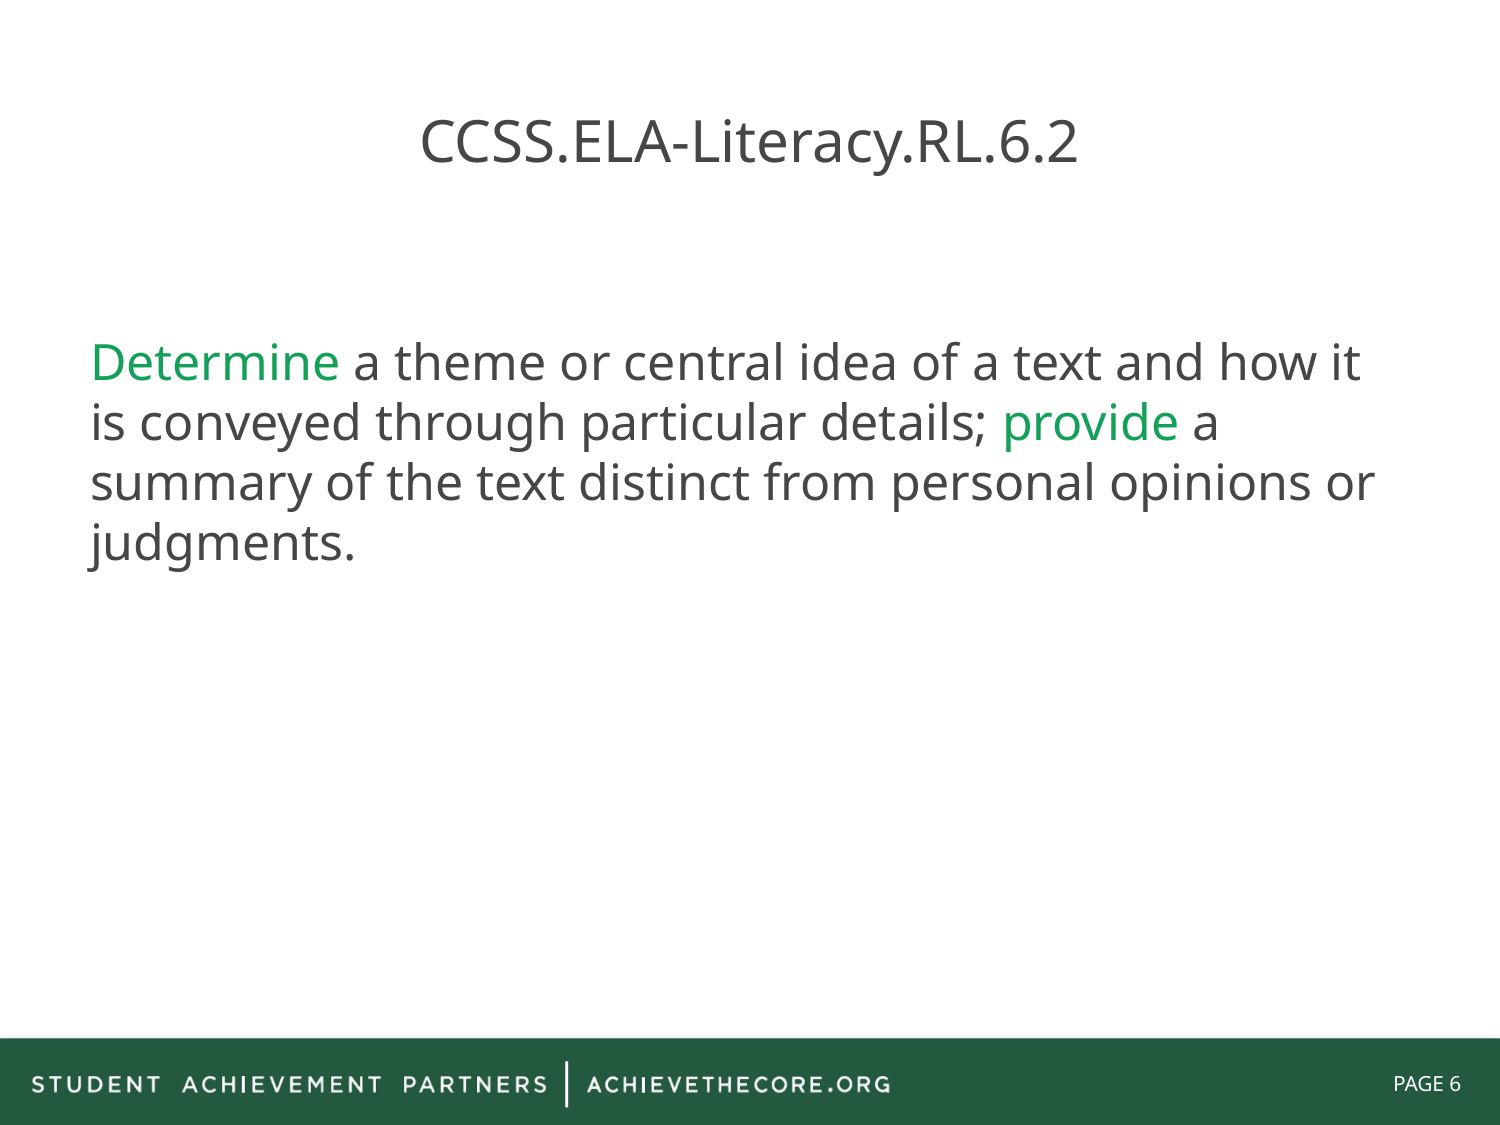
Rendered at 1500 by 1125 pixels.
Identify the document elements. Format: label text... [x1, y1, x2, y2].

title CCSS.ELA-Literacy.RL.6.2 [75, 45, 1425, 233]
list Determine a theme or central idea of a text and how it is conveyed through particular details; provide a summary of the text distinct from personal opinions or judgments. [75, 262, 1425, 1005]
